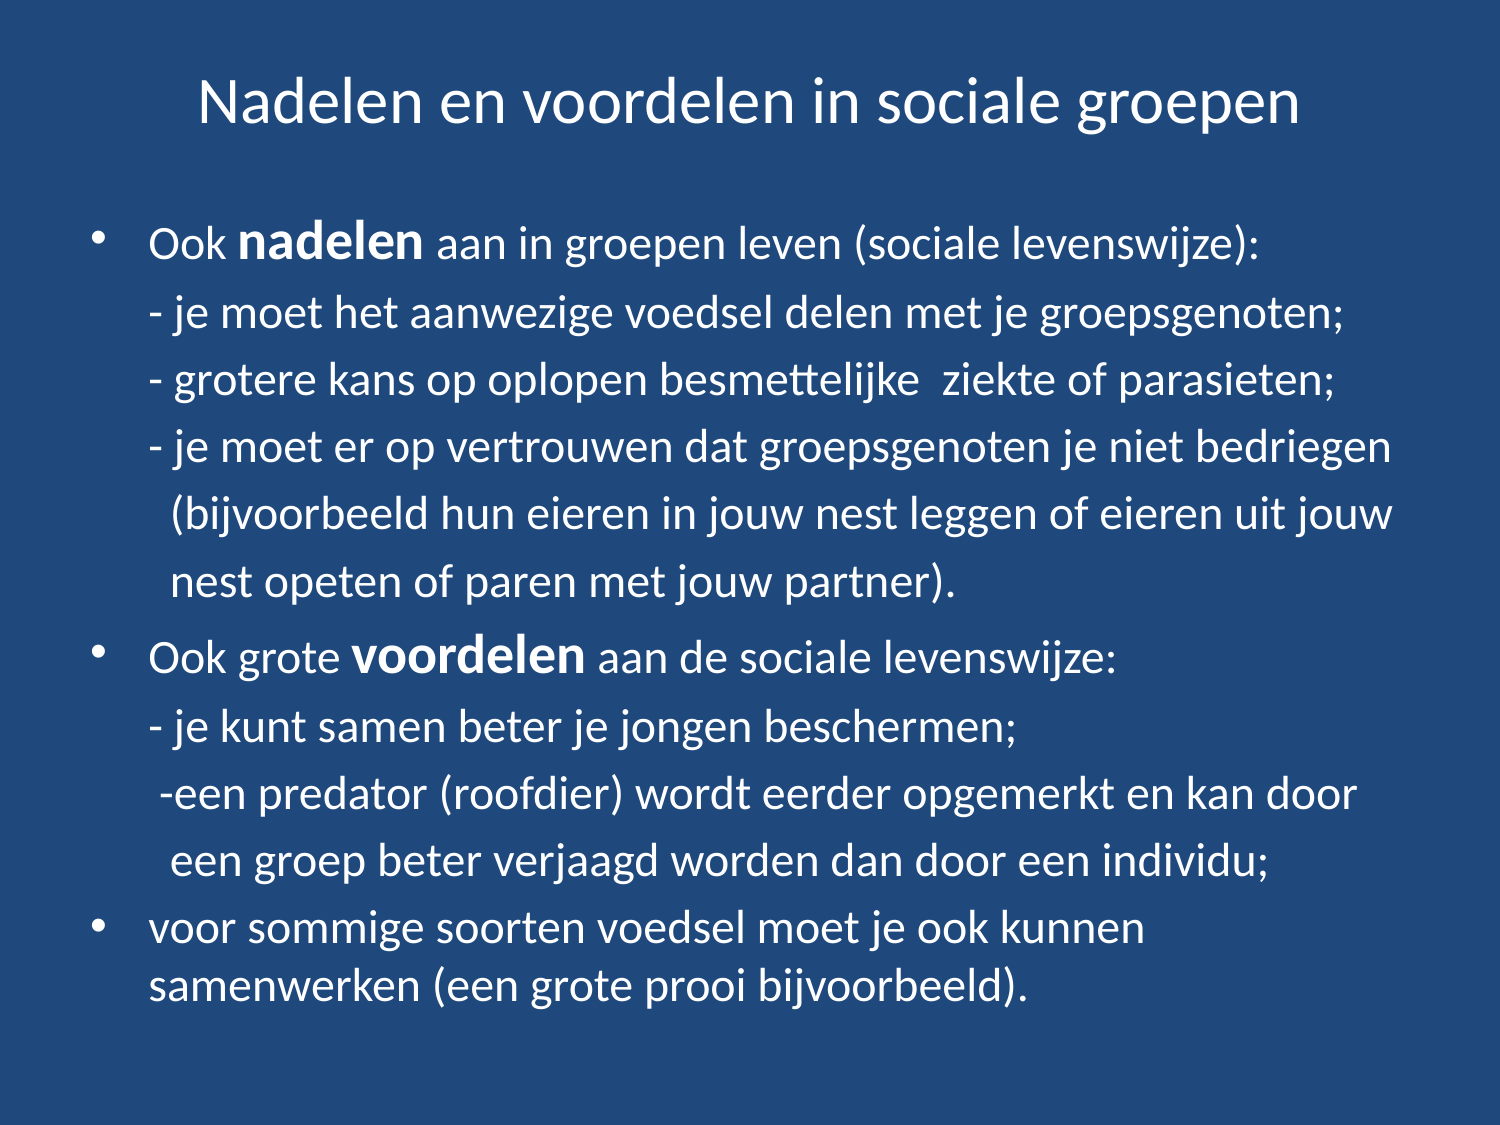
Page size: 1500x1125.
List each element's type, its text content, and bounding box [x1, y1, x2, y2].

list Ook nadelen aan in groepen leven (sociale levenswijze): - je moet het aanwezige voedsel delen met je groepsgenoten; - grotere kans op oplopen besmettelijke ziekte of parasieten; - je moet er op vertrouwen dat groepsgenoten je niet bedriegen (bijvoorbeeld hun eieren in jouw nest leggen of eieren uit jouw nest opeten of paren met jouw partner). Ook grote voordelen aan de sociale levenswijze: - je kunt samen beter je jongen beschermen; -een predator (roofdier) wordt eerder opgemerkt en kan door een groep beter verjaagd worden dan door een individu; voor sommige soorten voedsel moet je ook kunnen samenwerken (een grote prooi bijvoorbeeld). [75, 196, 1425, 1071]
title Nadelen en voordelen in sociale groepen [75, 45, 1425, 149]
